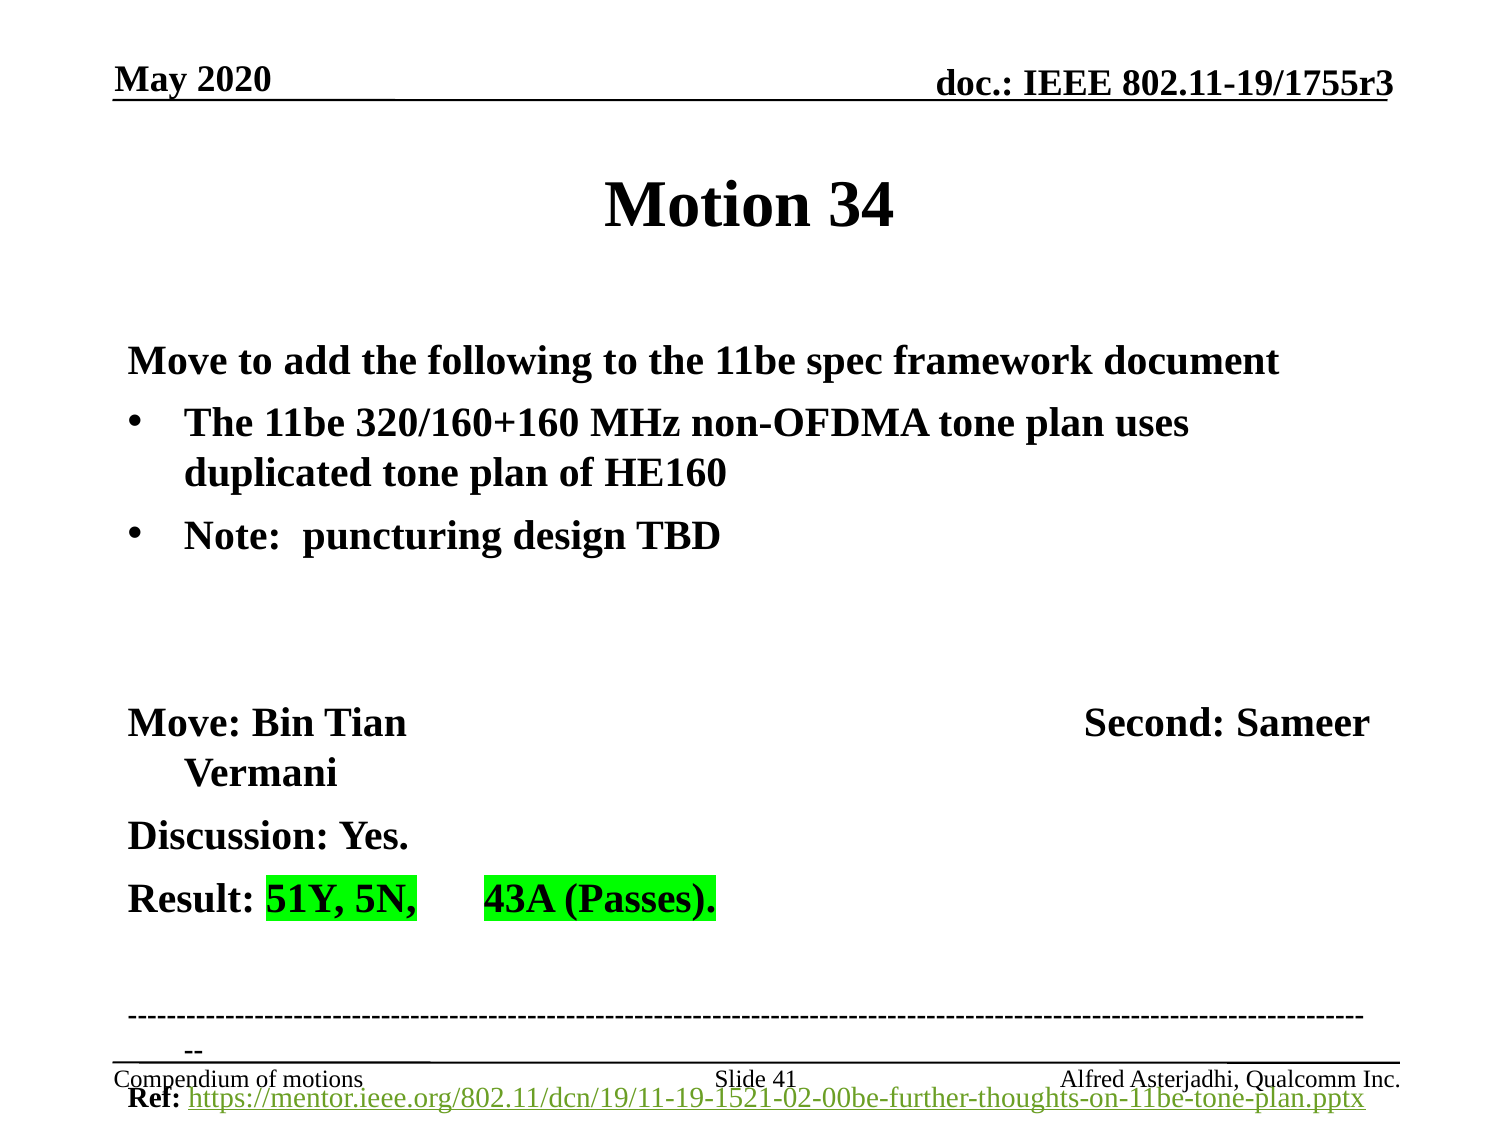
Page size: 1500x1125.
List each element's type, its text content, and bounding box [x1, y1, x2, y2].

title Motion 34 [112, 112, 1388, 288]
footer Alfred Asterjadhi, Qualcomm Inc. [878, 1061, 1402, 1093]
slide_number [114, 54, 423, 100]
list Move to add the following to the 11be spec framework document The 11be 320/160+160 MHz non-OFDMA tone plan uses duplicated tone plan of HE160 Note: puncturing design TBD Move: Bin Tian Second: Sameer Vermani Discussion: Yes. Result: 51Y, 5N, 43A (Passes). --------------------------------------------------------------------------------------------------------------------------------- Ref: https://mentor.ieee.org/802.11/dcn/19/11-19-1521-02-00be-further-thoughts-on-11be-tone-plan.pptx [112, 324, 1388, 1063]
slide_number Slide 41 [712, 1061, 800, 1123]
